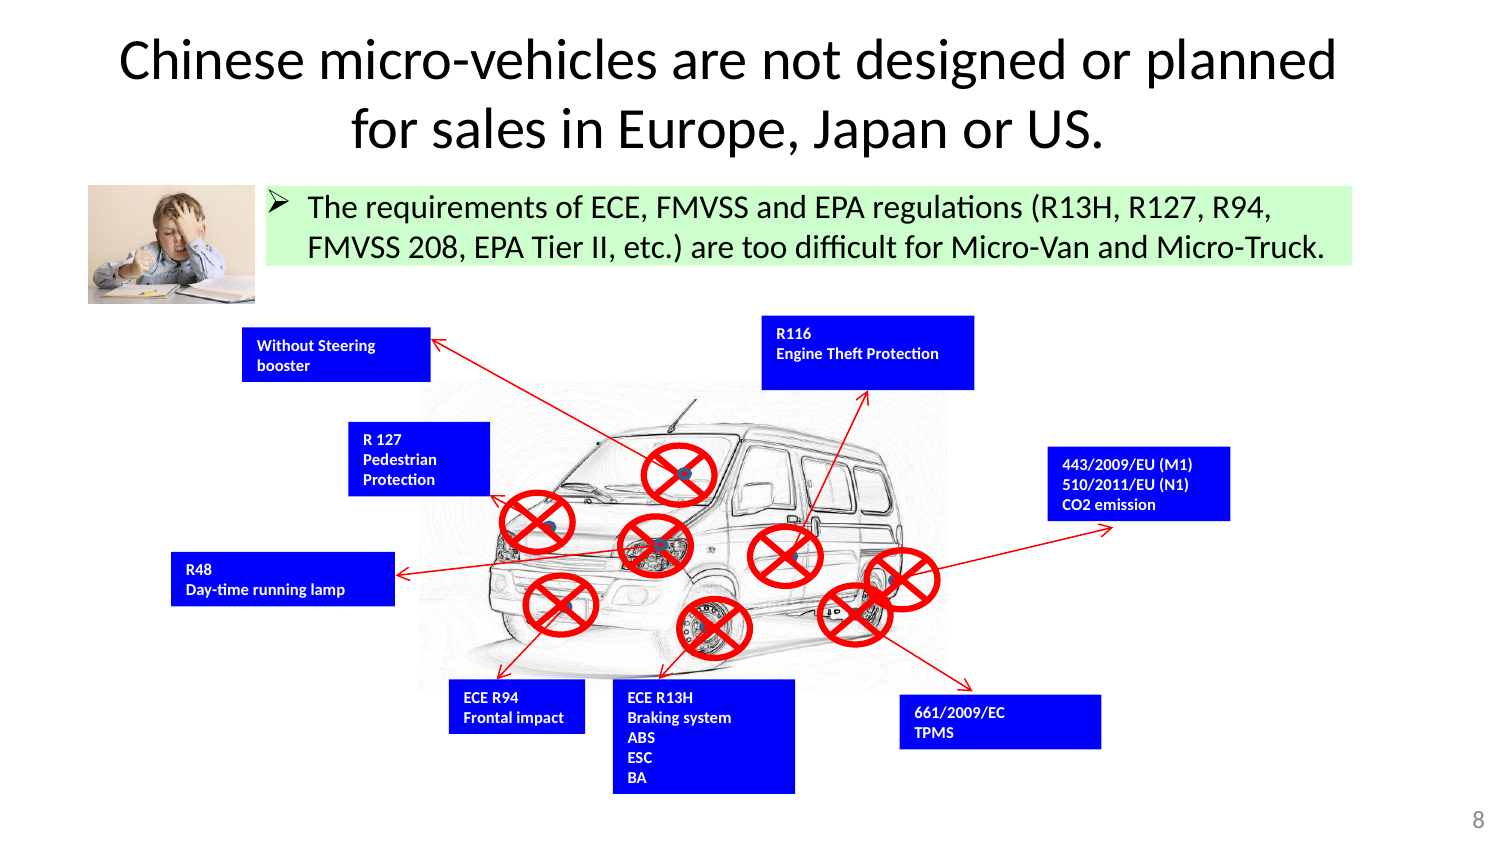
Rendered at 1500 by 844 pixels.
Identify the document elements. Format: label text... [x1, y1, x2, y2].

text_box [489, 494, 550, 528]
text_box The requirements of ECE, FMVSS and EPA regulations (R13H, R127, R94, FMVSS 208, EPA Tier II, etc.) are too difficult for Micro-Van and Micro-Truck. [265, 185, 1353, 266]
title Chinese micro-vehicles are not designed or planned for sales in Europe, Japan or US. [76, 32, 1381, 150]
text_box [496, 606, 566, 680]
text_box R 127 Pedestrian Protection [348, 421, 413, 497]
text_box 661/2009/EC TPMS [899, 694, 1102, 750]
picture [88, 185, 256, 304]
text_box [395, 545, 657, 576]
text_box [430, 338, 692, 483]
text_box 443/2009/EU (M1) 510/2011/EU (N1) CO2 emission [1047, 446, 1231, 522]
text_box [874, 593, 952, 714]
text_box R48 Day-time running lamp [171, 551, 395, 607]
picture [419, 381, 948, 690]
text_box Without Steering booster [242, 327, 431, 382]
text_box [748, 432, 911, 511]
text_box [896, 527, 1114, 580]
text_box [658, 627, 707, 680]
text_box R116 Engine Theft Protection [761, 315, 975, 391]
text_box 8 [1439, 795, 1500, 841]
text_box ECE R13H Braking system ABS ESC BA [612, 698, 796, 794]
text_box ECE R94 Frontal impact [448, 698, 586, 734]
